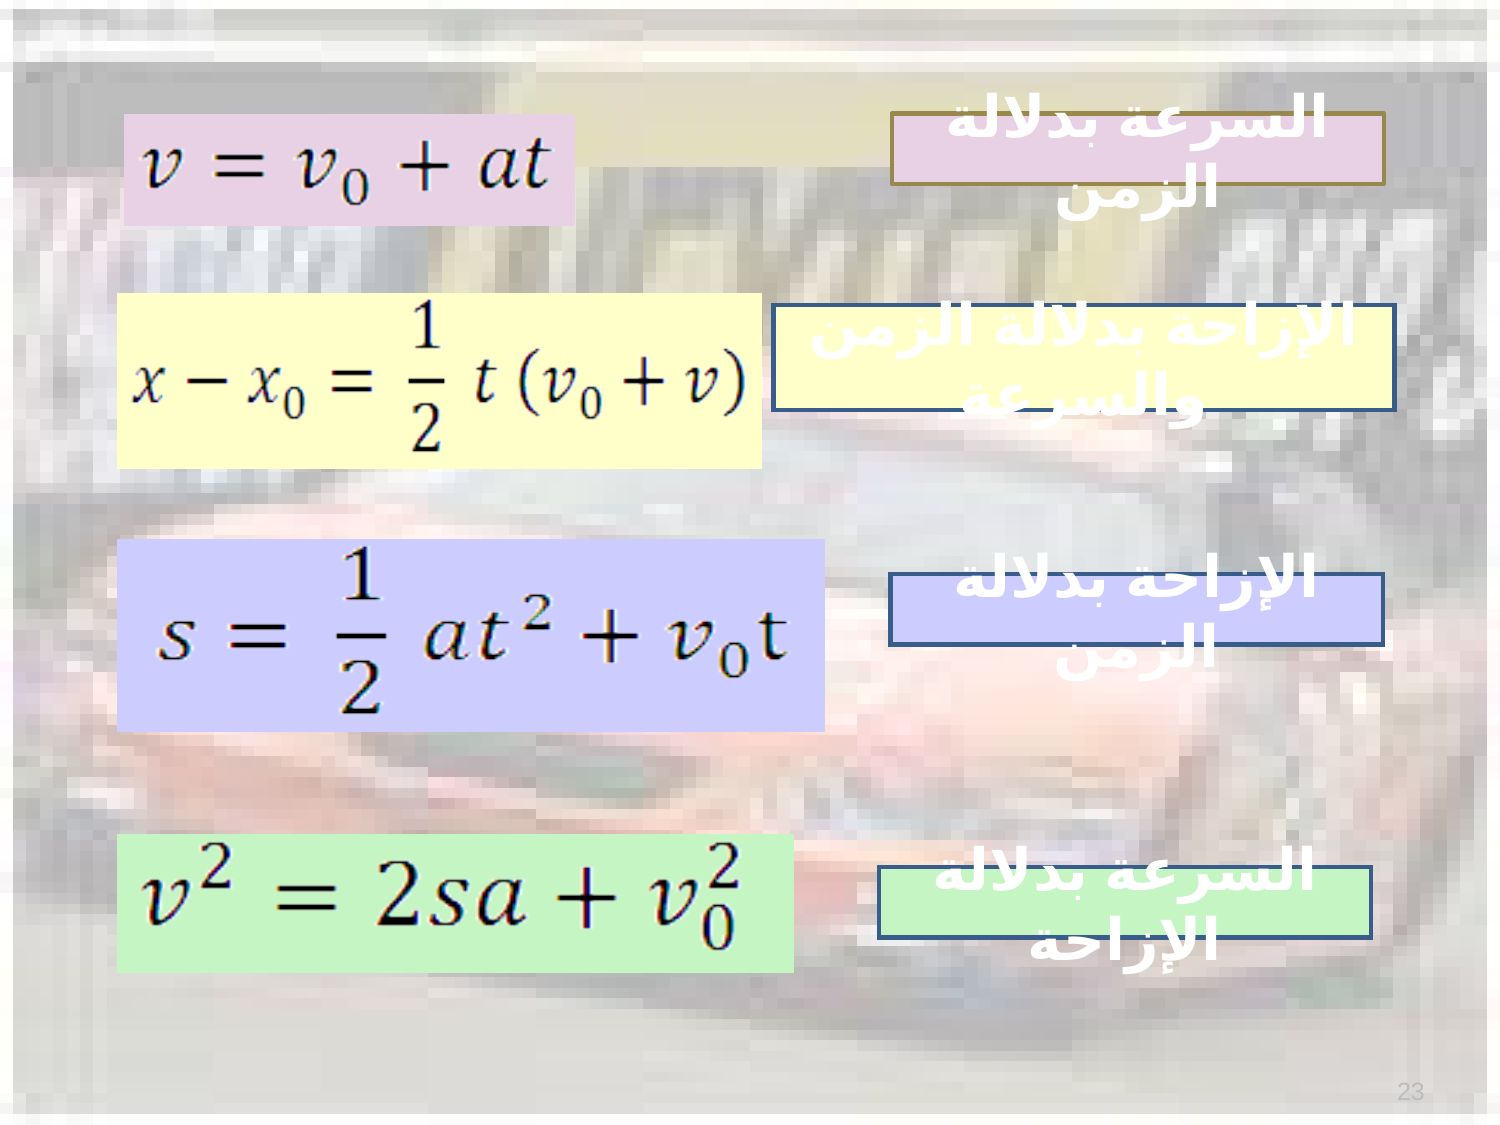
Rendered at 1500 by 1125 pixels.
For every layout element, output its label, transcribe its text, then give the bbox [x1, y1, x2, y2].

text_box الإزاحة بدلالة الزمن [890, 574, 1383, 645]
text_box السرعة بدلالة الزمن [890, 111, 1386, 186]
text_box الإزاحة بدلالة الزمن والسرعة [782, 304, 1395, 411]
picture [0, 0, 1500, 1125]
slide_number 23 [1299, 1052, 1425, 1113]
text_box السرعة بدلالة الإزاحة [878, 867, 1371, 938]
